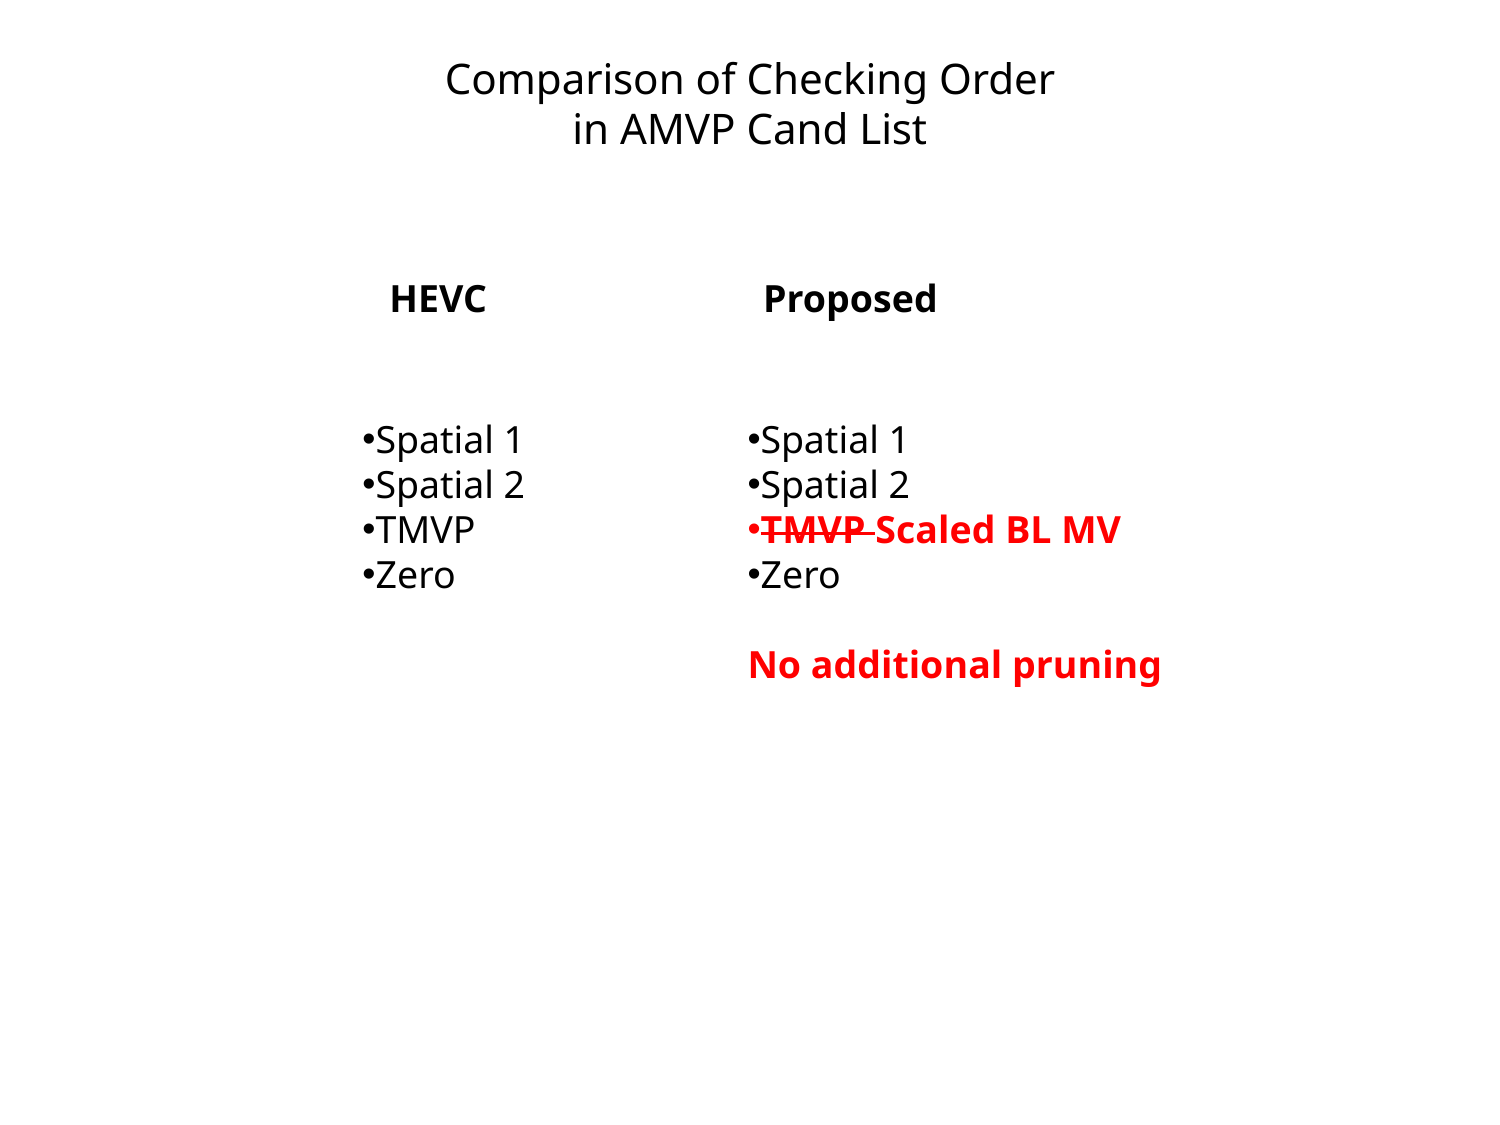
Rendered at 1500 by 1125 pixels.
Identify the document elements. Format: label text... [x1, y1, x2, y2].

text_box Spatial 1 Spatial 2 TMVP Zero [347, 408, 541, 604]
text_box HEVC [374, 267, 512, 327]
text_box Proposed [748, 267, 953, 327]
text_box Spatial 1 Spatial 2 TMVP Scaled BL MV Zero No additional pruning [732, 408, 1178, 694]
title Comparison of Checking Order in AMVP Cand List [75, 45, 1425, 161]
